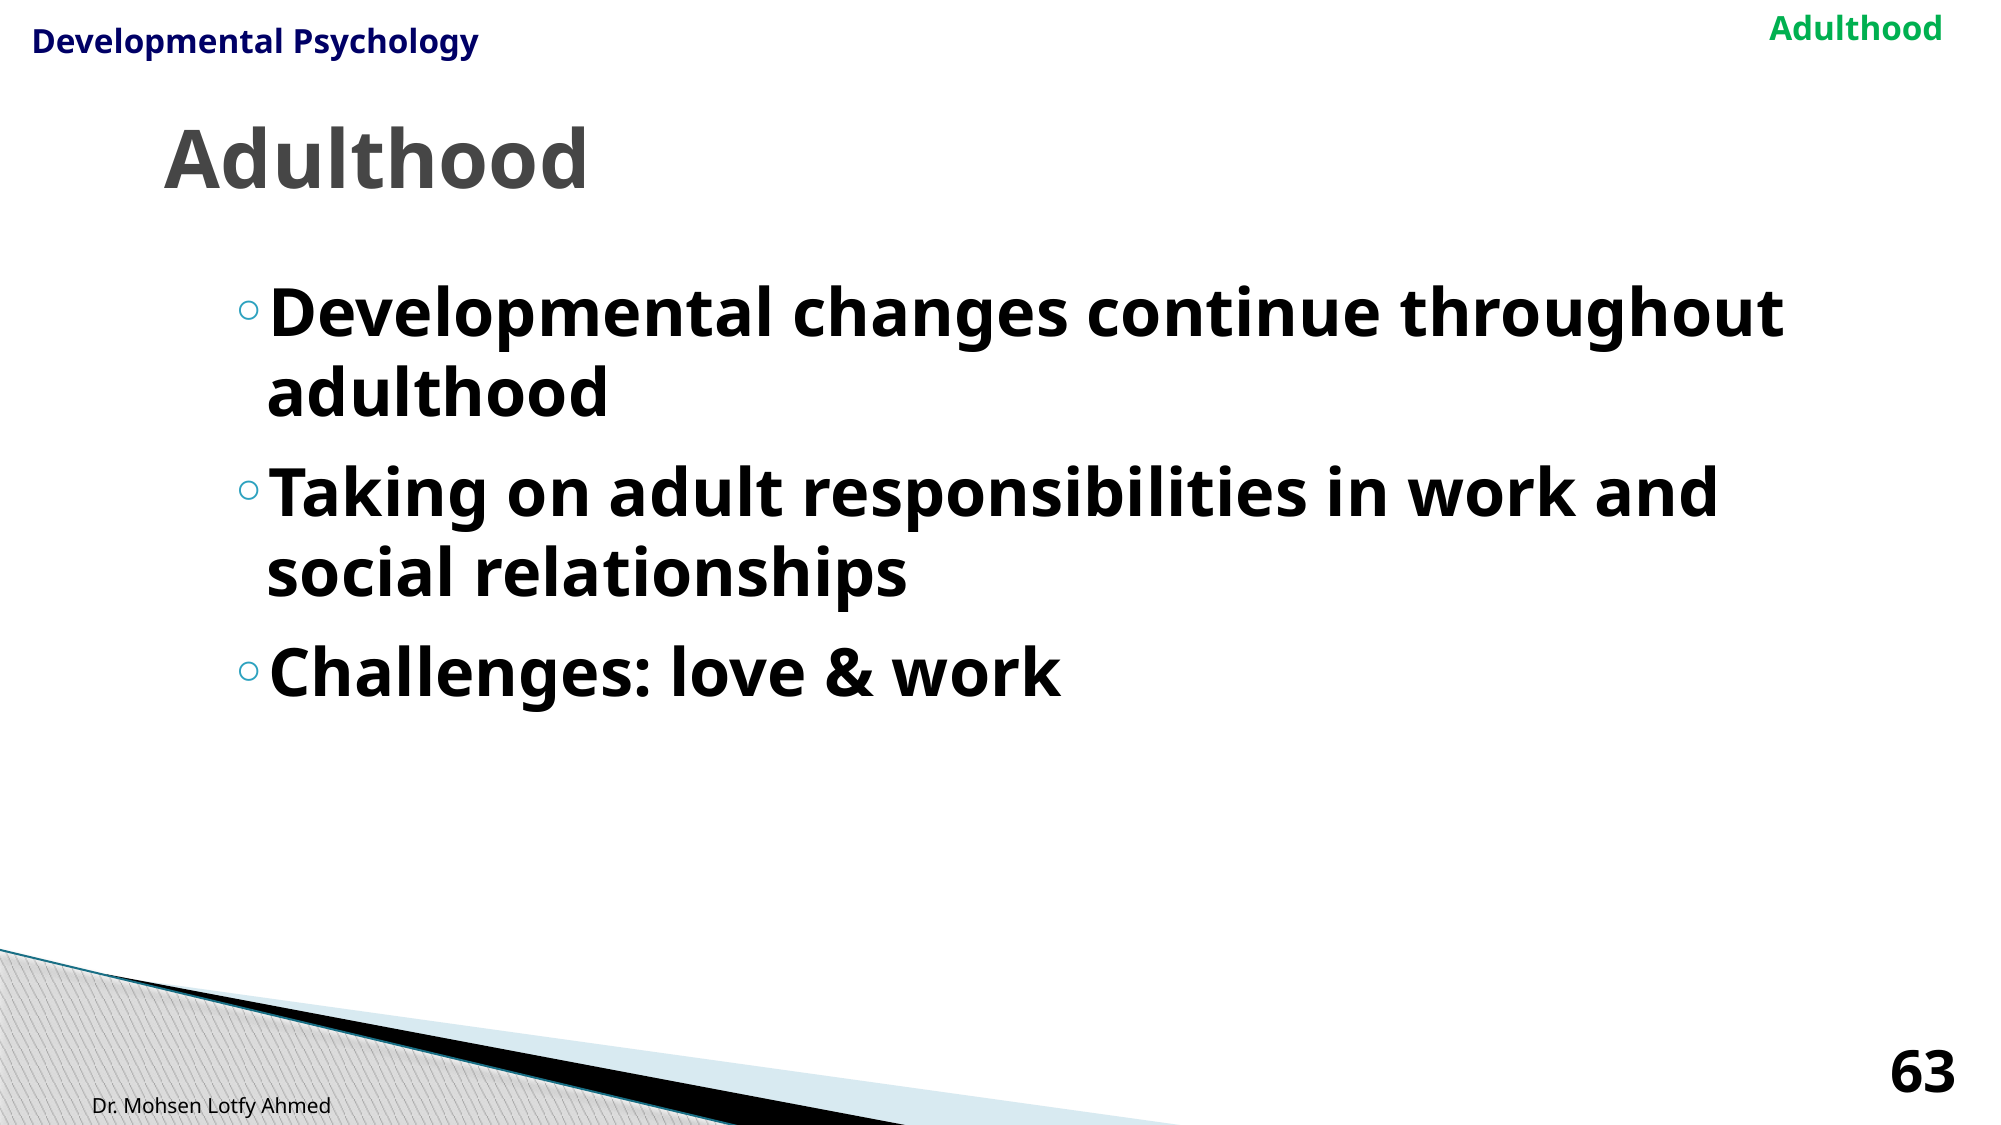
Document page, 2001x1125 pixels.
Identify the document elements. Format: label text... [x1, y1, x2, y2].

list Developmental changes continue throughout adulthood Taking on adult responsibilities in work and social relationships Challenges: love & work [150, 262, 1850, 950]
text_box Developmental Psychology [16, 12, 767, 68]
text_box Adulthood [1754, 0, 2000, 55]
slide_number 63 [1829, 1024, 1972, 1112]
footer Dr. Mohsen Lotfy Ahmed [0, 1065, 347, 1125]
title Adulthood [150, 99, 1850, 213]
